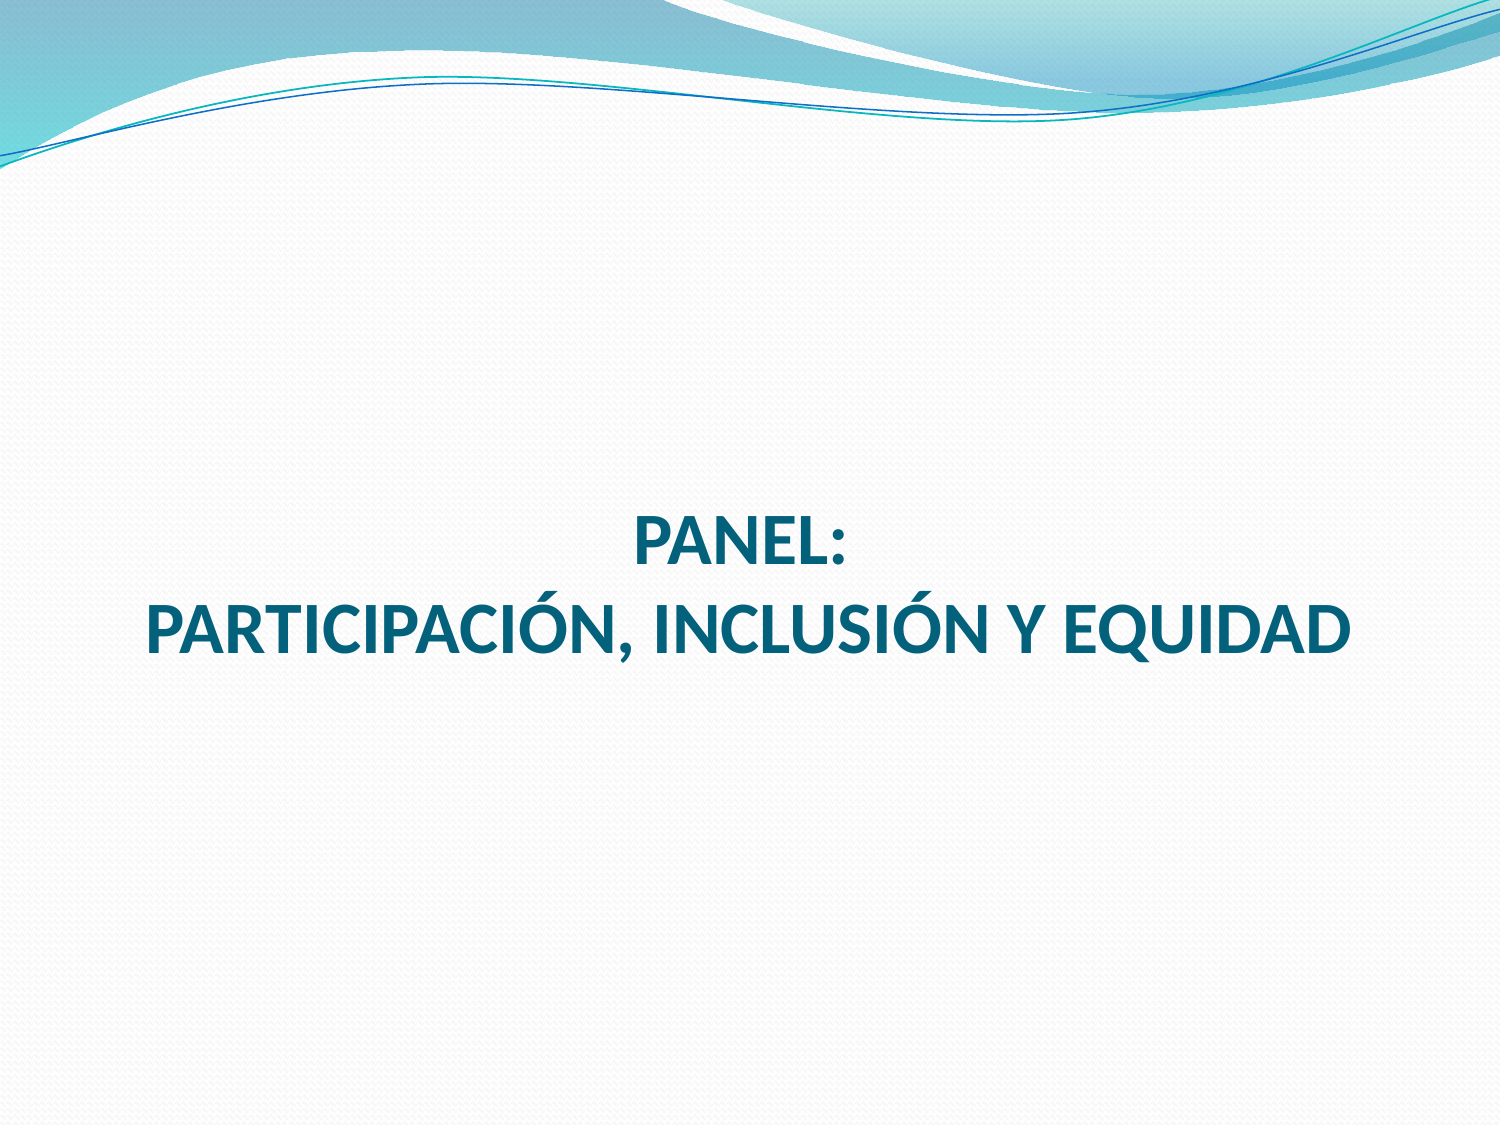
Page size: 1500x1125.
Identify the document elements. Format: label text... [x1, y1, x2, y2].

title PANEL: PARTICIPACIÓN, INCLUSIÓN Y EQUIDAD [75, 480, 1425, 668]
